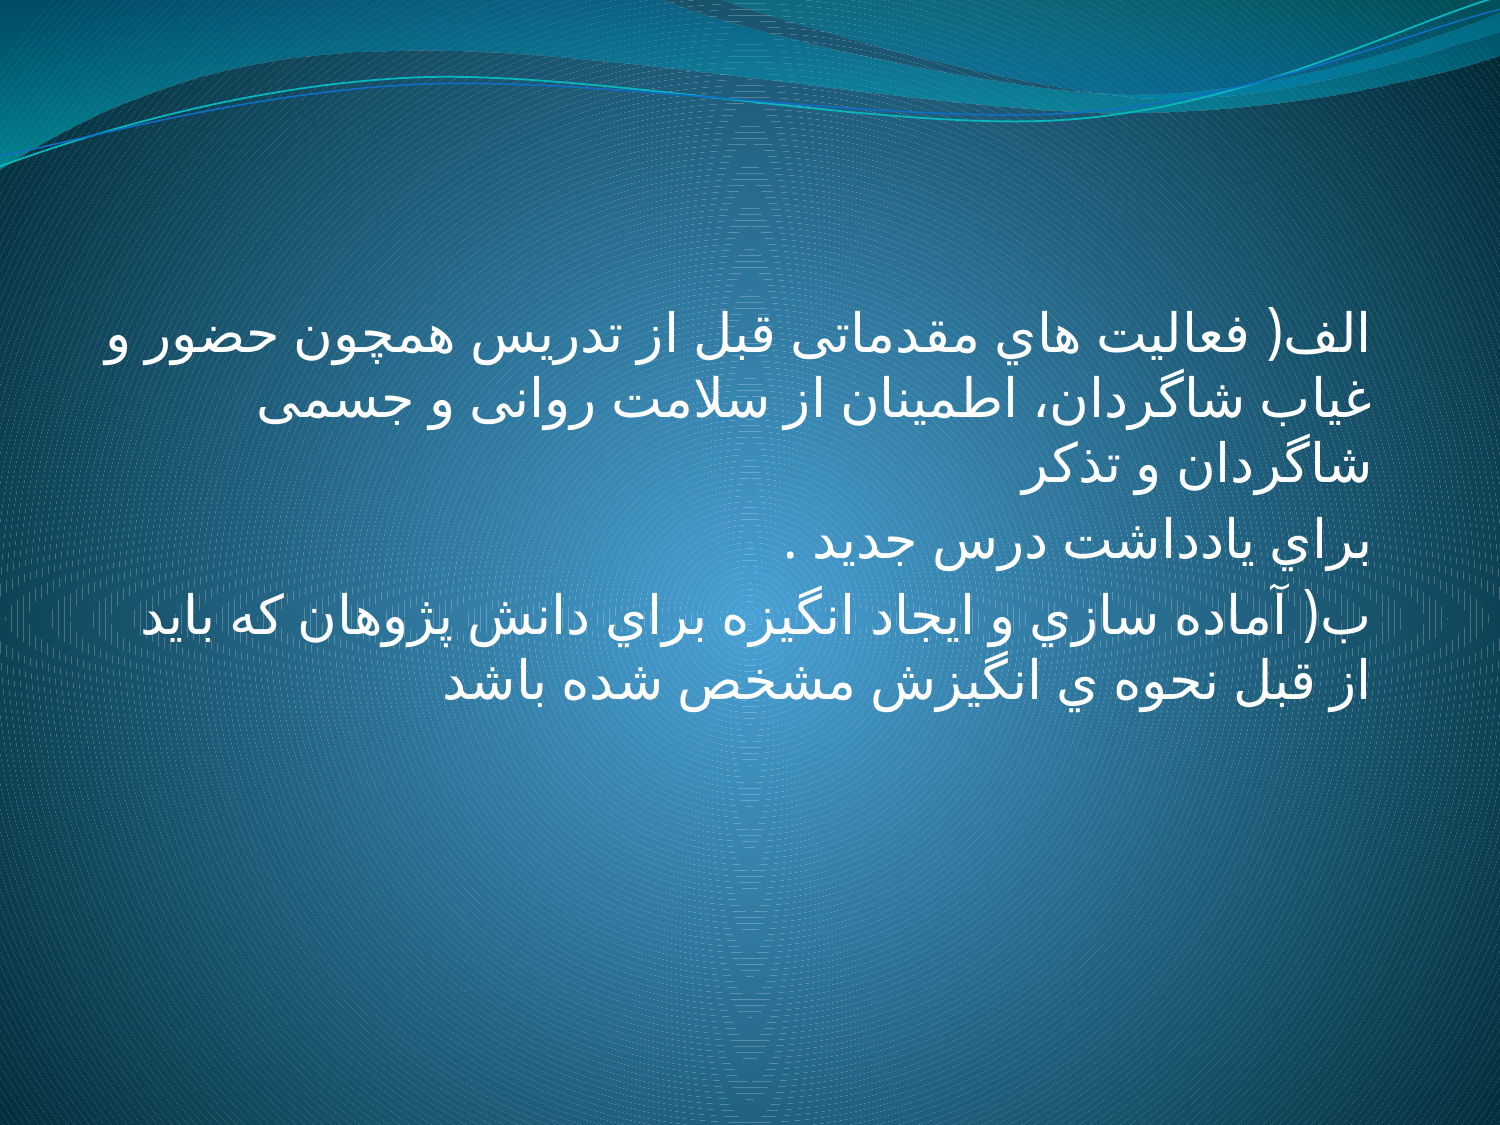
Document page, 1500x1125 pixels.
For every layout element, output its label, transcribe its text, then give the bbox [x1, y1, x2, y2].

subtitle الف( فعالیت هاي مقدماتی قبل از تدریس همچون حضور و غیاب شاگردان، اطمینان از سلامت روانی و جسمی شاگردان و تذکر براي یادداشت درس جدید . ب( آماده سازي و ایجاد انگیزه براي دانش پژوهان که باید از قبل نحوه ي انگیزش مشخص شده باشد [87, 290, 1376, 894]
